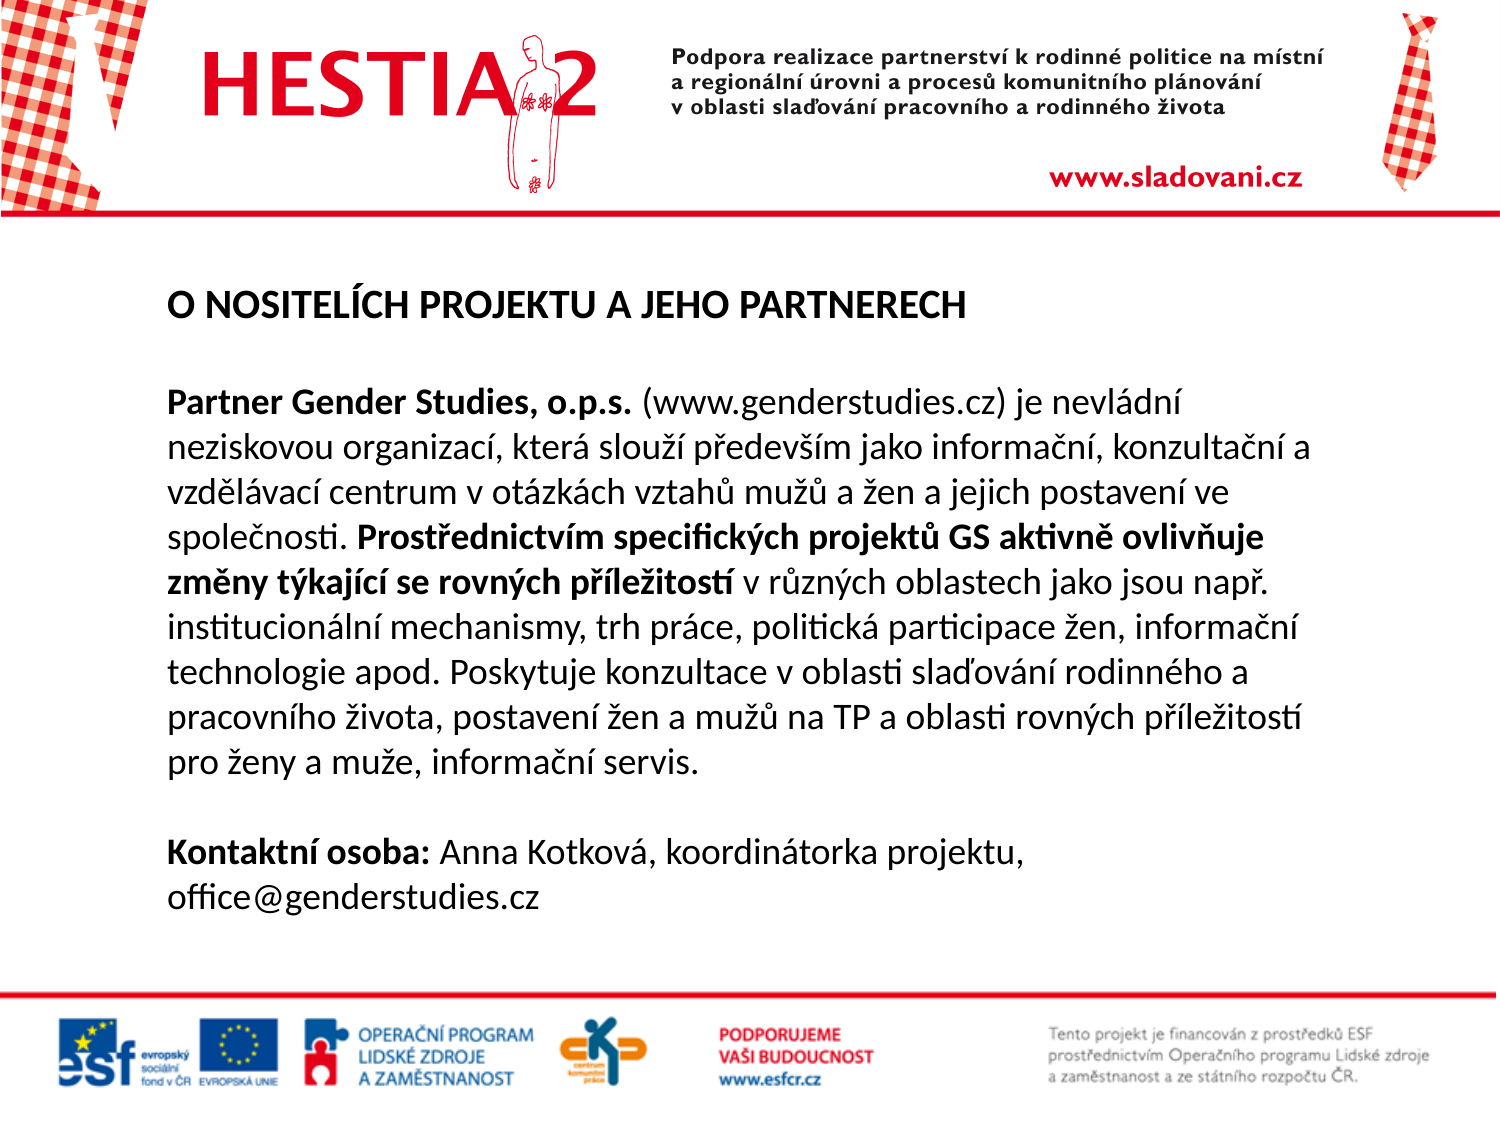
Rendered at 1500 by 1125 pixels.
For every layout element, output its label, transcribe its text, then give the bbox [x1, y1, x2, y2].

picture [0, 987, 1496, 1109]
text_box O NOSITELÍCH PROJEKTU A JEHO PARTNERECH Partner Gender Studies, o.p.s. (www.genderstudies.cz) je nevládní neziskovou organizací, která slouží především jako informační, konzultační a vzdělávací centrum v otázkách vztahů mužů a žen a jejich postavení ve společnosti. Prostřednictvím specifických projektů GS aktivně ovlivňuje změny týkající se rovných příležitostí v různých oblastech jako jsou např. institucionální mechanismy, trh práce, politická participace žen, informační technologie apod. Poskytuje konzultace v oblasti slaďování rodinného a pracovního života, postavení žen a mužů na TP a oblasti rovných příležitostí pro ženy a muže, informační servis. Kontaktní osoba: Anna Kotková, koordinátorka projektu, office@genderstudies.cz [152, 269, 1348, 925]
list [0, 0, 1500, 217]
